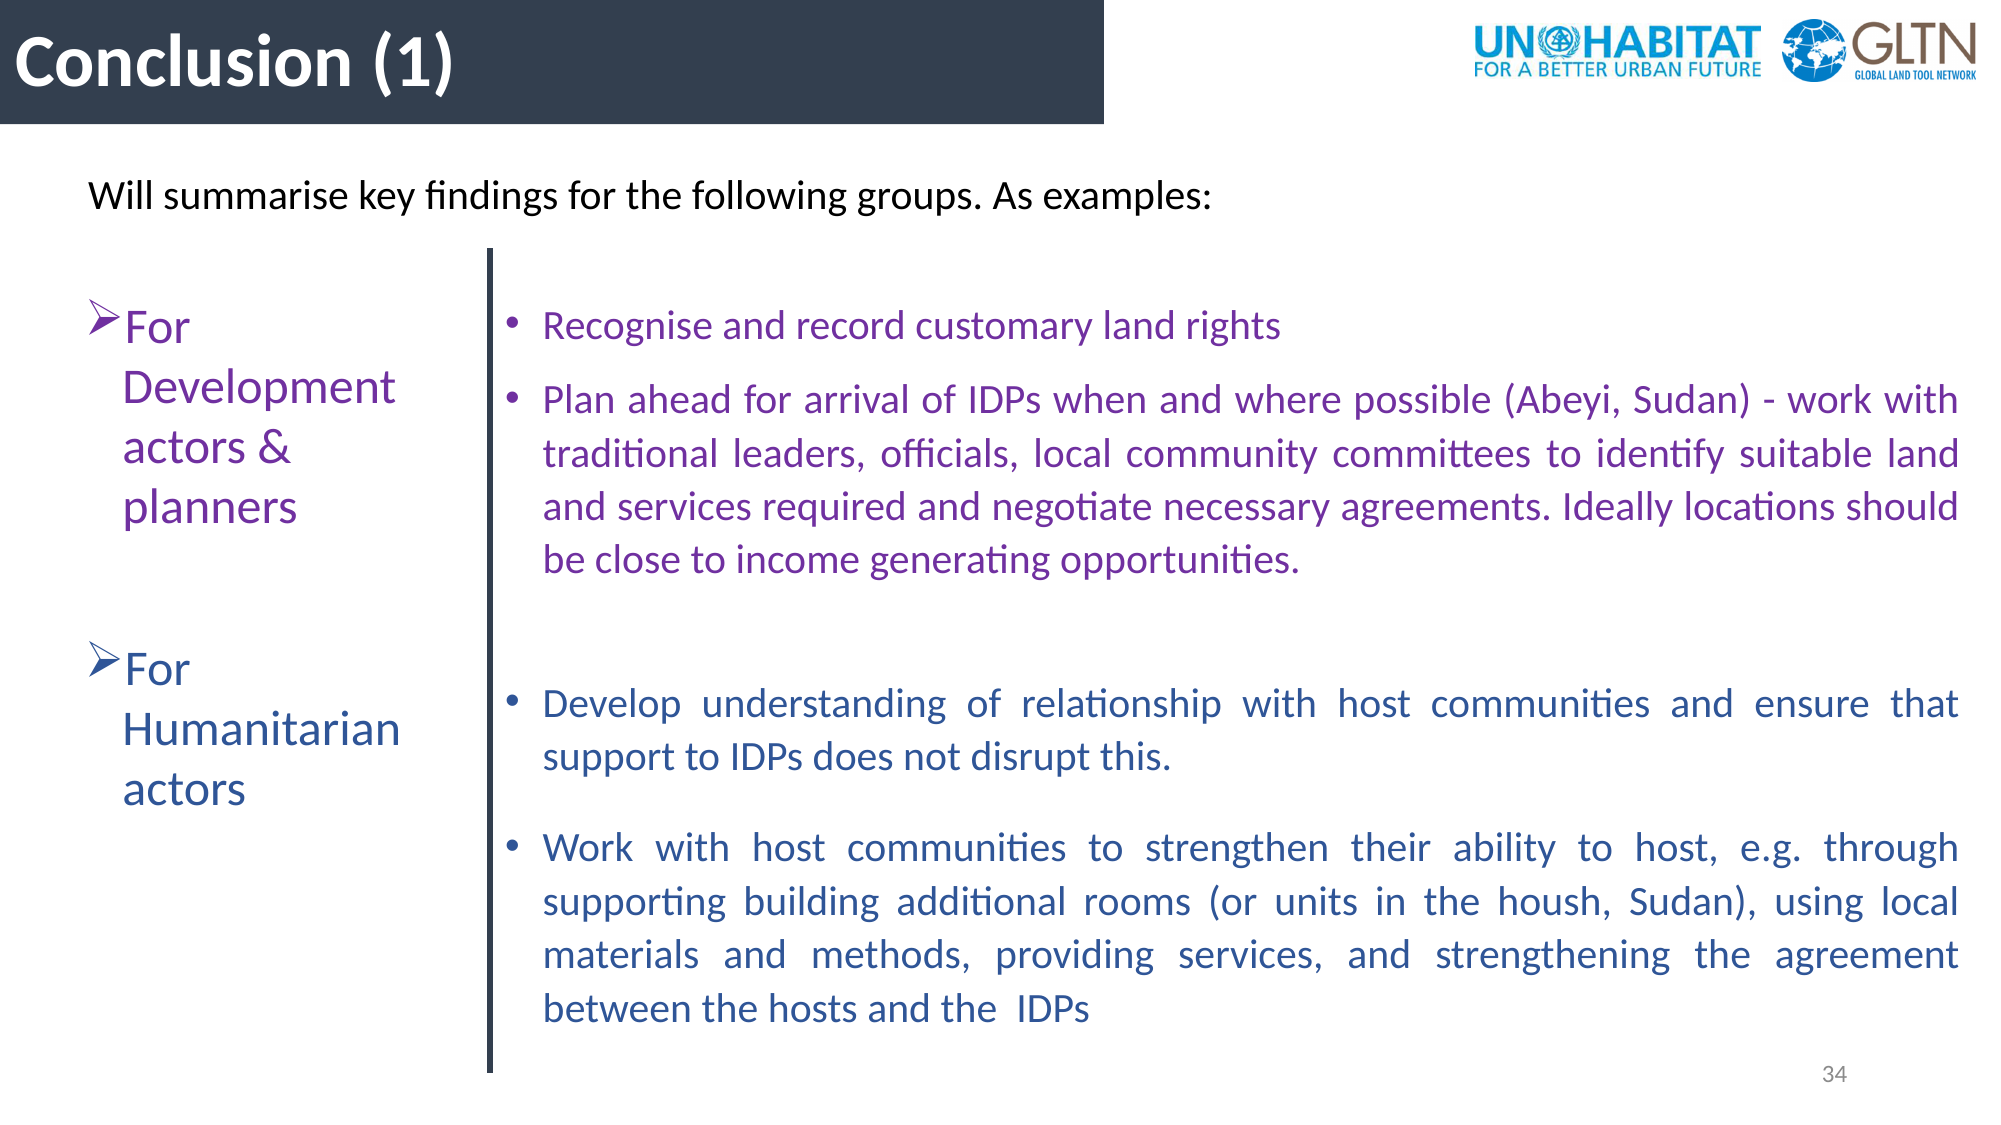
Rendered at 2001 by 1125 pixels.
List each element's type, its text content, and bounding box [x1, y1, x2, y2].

text_box [24, 125, 968, 287]
list For Development actors & planners For Humanitarian actors [70, 287, 434, 1069]
picture [1782, 19, 1976, 83]
text_box Will summarise key findings for the following groups. As examples: [73, 160, 1681, 226]
picture [1475, 23, 1761, 79]
text_box Conclusion (1) [0, 0, 1104, 125]
text_box Recognise and record customary land rights Plan ahead for arrival of IDPs when and where possible (Abeyi, Sudan) - work with traditional leaders, officials, local community committees to identify suitable land and services required and negotiate necessary agreements. Ideally locations should be close to income generating opportunities. Develop understanding of relationship with host communities and ensure that support to IDPs does not disrupt this. Work with host communities to strengthen their ability to host, e.g. through supporting building additional rooms (or units in the housh, Sudan), using local materials and methods, providing services, and strengthening the agreement between the hosts and the IDPs [490, 286, 1976, 1125]
slide_number 34 [1412, 1042, 1863, 1103]
